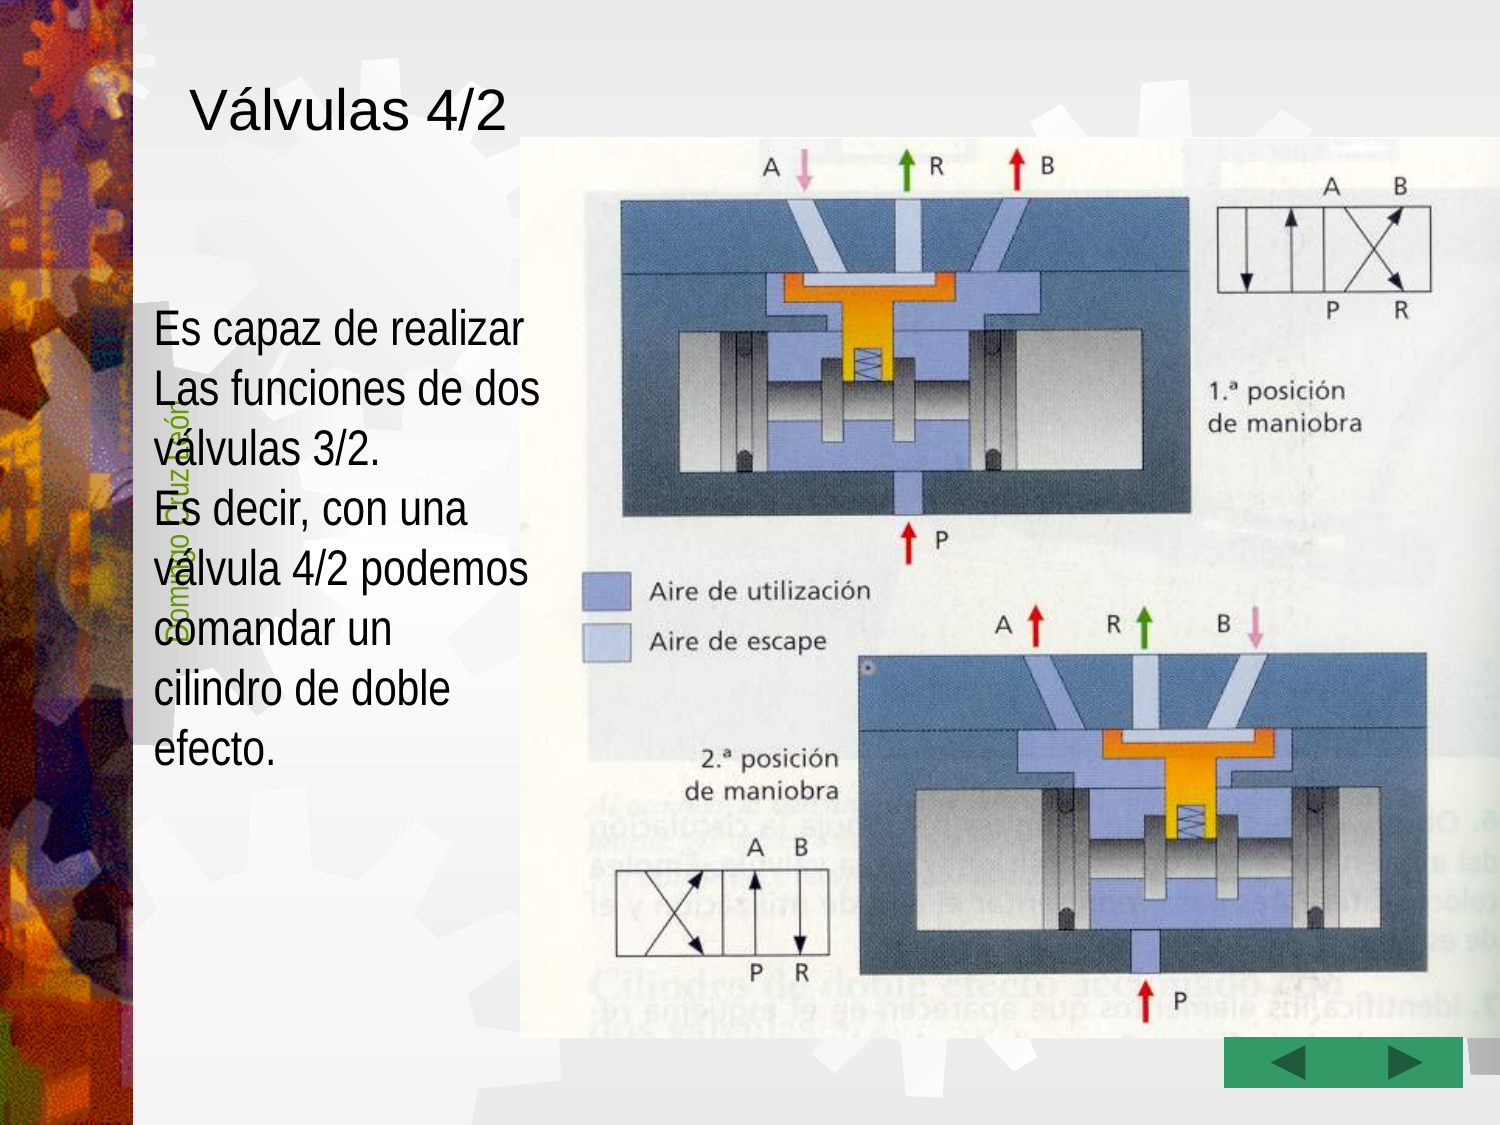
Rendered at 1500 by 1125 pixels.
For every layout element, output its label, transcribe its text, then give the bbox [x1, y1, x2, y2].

text_box [1351, 1047, 1463, 1088]
text_box Es capaz de realizar Las funciones de dos válvulas 3/2. Es decir, con una válvula 4/2 podemos comandar un cilindro de doble efecto. [138, 287, 515, 783]
title Válvulas 4/2 [174, 50, 1450, 150]
text_box [1224, 1047, 1351, 1088]
picture [0, 0, 133, 1125]
picture [520, 137, 1500, 1038]
